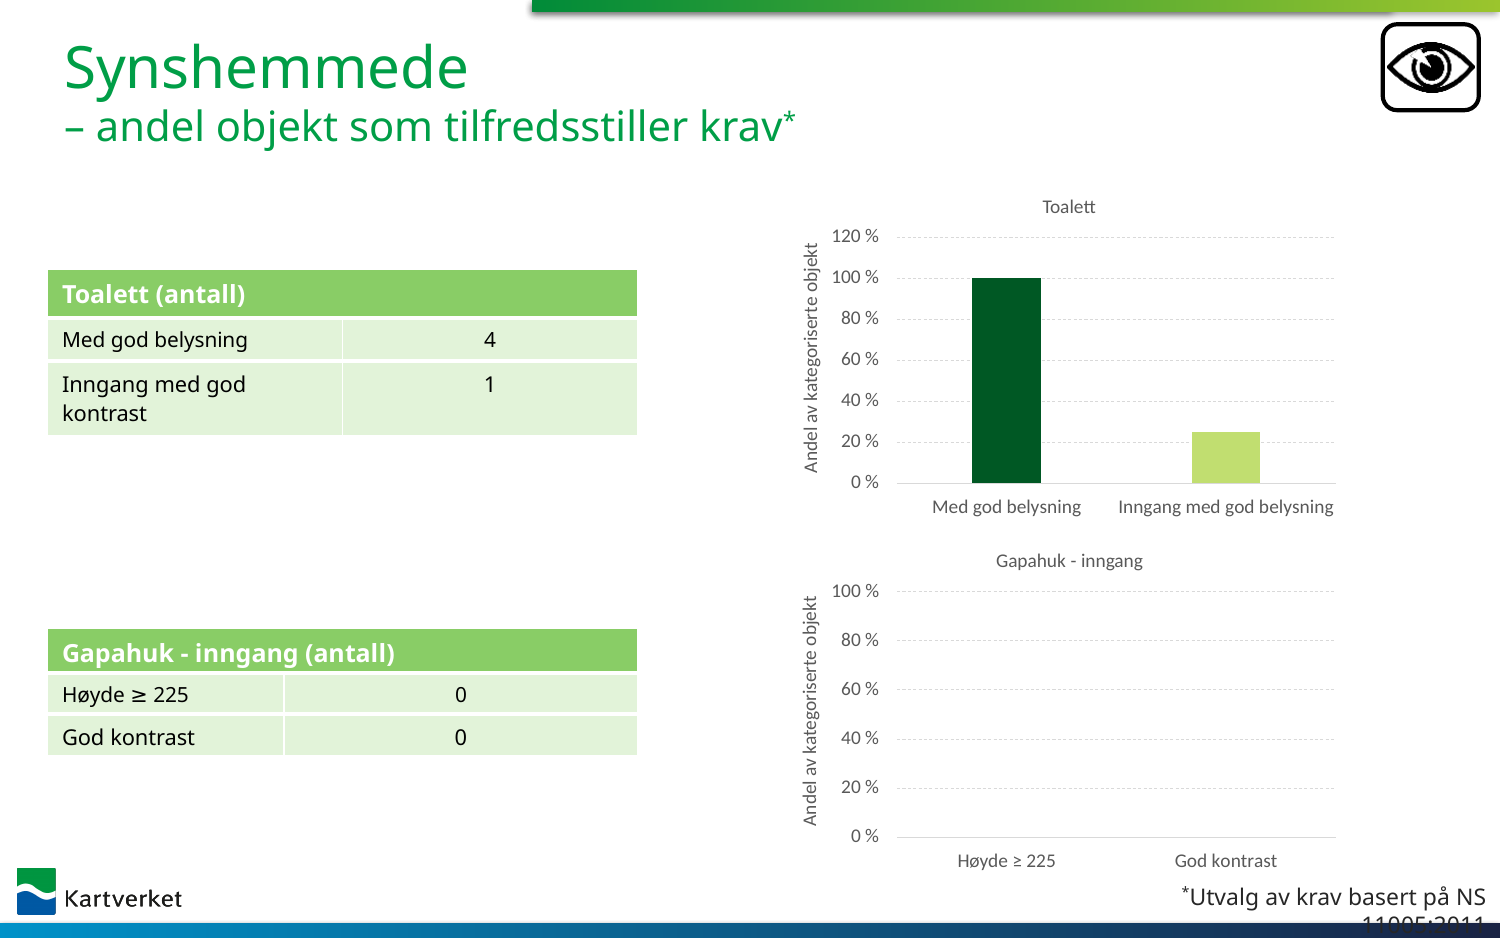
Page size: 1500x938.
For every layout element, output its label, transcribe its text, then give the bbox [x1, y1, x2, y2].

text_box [1382, 24, 1480, 111]
table_cell Inngang med god kontrast [48, 363, 342, 435]
table_cell 0 [285, 716, 637, 755]
table_cell Med god belysning [48, 320, 342, 359]
table_cell God kontrast [48, 716, 283, 755]
table_cell 1 [343, 363, 637, 435]
picture [791, 187, 1348, 526]
table_header Gapahuk - inngang (antall) [48, 629, 637, 671]
table_cell 0 [285, 675, 637, 712]
table_header Toalett (antall) [48, 270, 637, 316]
text_box *Utvalg av krav basert på NS 11005:2011 [1068, 873, 1500, 938]
text_box Synshemmede – andel objekt som tilfredsstiller krav* [49, 24, 1431, 158]
picture [791, 541, 1348, 880]
table_cell 4 [343, 320, 637, 359]
table_cell Høyde ≥ 225 [48, 675, 283, 712]
